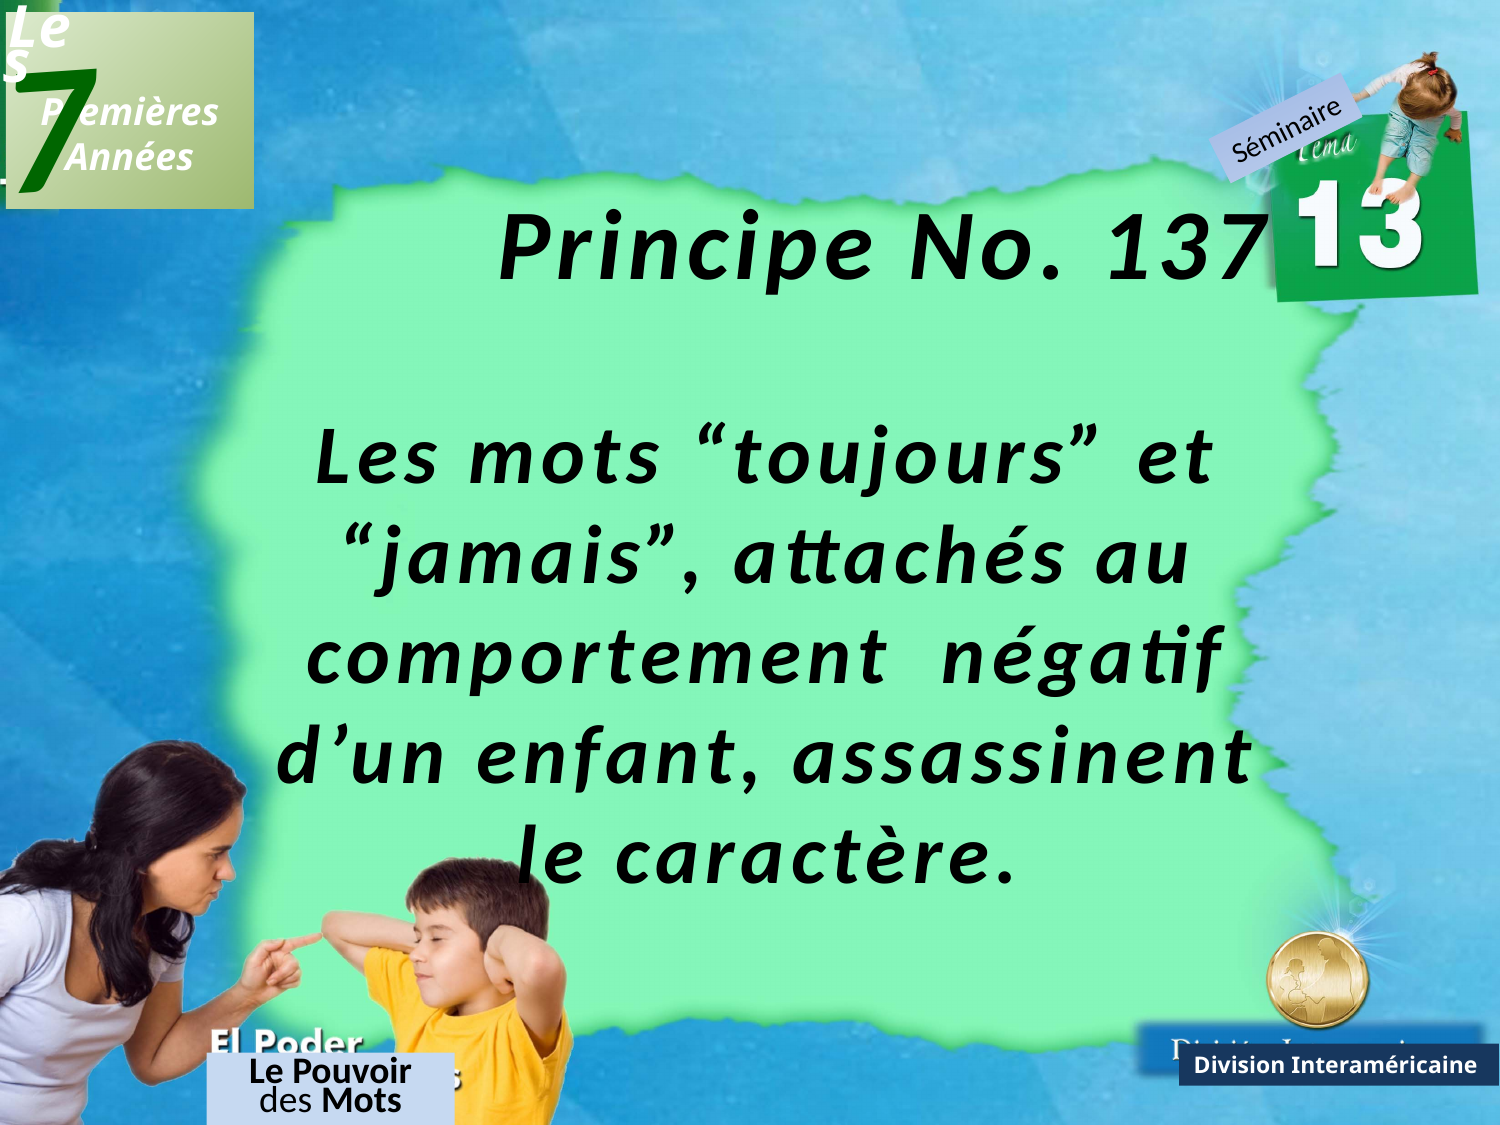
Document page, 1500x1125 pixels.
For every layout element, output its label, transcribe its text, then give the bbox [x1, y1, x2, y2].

text_box Le Pouvoir des Mots [206, 1052, 455, 1125]
text_box Division Interaméricaine [1179, 1043, 1499, 1086]
text_box Principe No. 137 Les mots “toujours” et “jamais”, attachés au comportement négatif d’un enfant, assassinent le caractère. [253, 172, 1282, 908]
picture [0, 0, 1500, 1125]
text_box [0, 0, 255, 239]
text_box Séminaire [1208, 72, 1363, 184]
